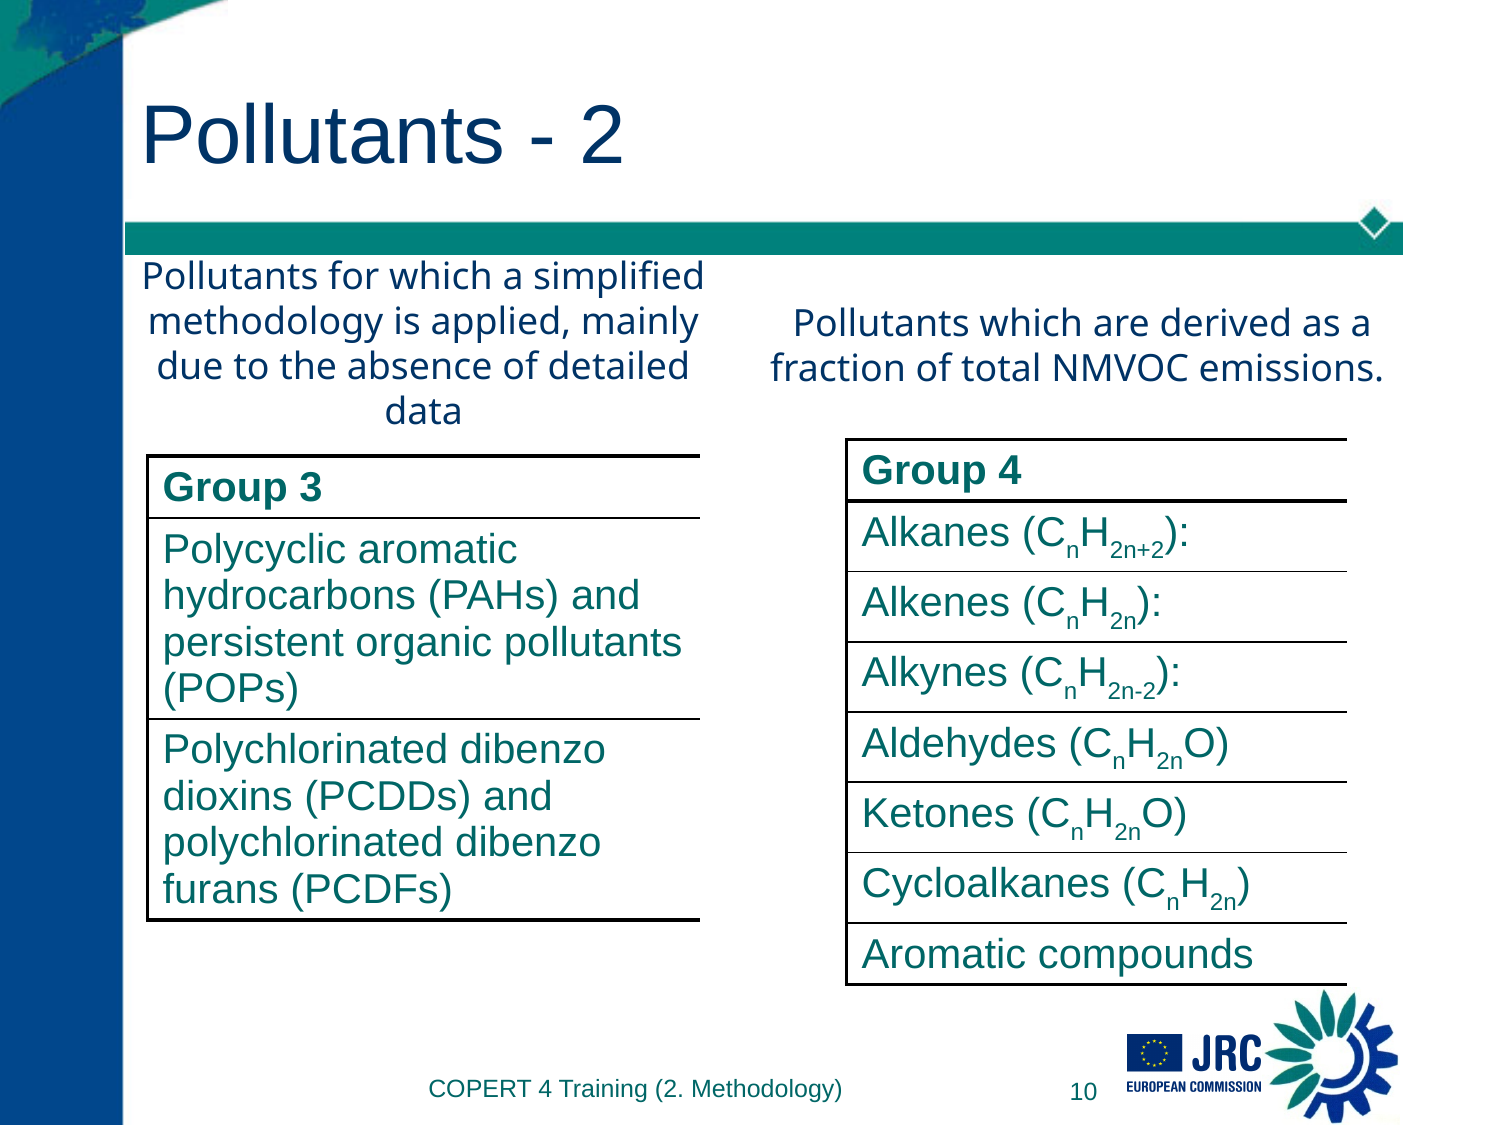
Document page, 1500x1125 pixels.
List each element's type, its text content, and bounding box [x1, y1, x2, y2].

table_header Group 4 [848, 441, 1347, 499]
table_cell Aldehydes (CnH2nO) [848, 713, 1347, 781]
footer COPERT 4 Training (2. Methodology) [324, 1062, 948, 1110]
table_cell Alkanes (CnH2n+2): [848, 503, 1347, 571]
slide_number 10 [987, 1062, 1113, 1113]
table_header Group 3 [149, 458, 700, 517]
text_box Pollutants which are derived as a fraction of total NMVOC emissions. [726, 291, 1439, 396]
picture [1262, 987, 1400, 1125]
table_cell Polychlorinated dibenzo dioxins (PCDDs) and polychlorinated dibenzo furans (PCDFs) [149, 720, 700, 918]
picture [0, 0, 1403, 1125]
title Pollutants - 2 [124, 33, 1401, 188]
table_cell Polycyclic aromatic hydrocarbons (PAHs) and persistent organic pollutants (POPs) [149, 519, 700, 718]
table_cell Cycloalkanes (CnH2n) [848, 853, 1347, 922]
table_cell Alkenes (CnH2n): [848, 572, 1347, 641]
table_cell Aromatic compounds [848, 924, 1347, 983]
text_box Pollutants for which a simplified methodology is applied, mainly due to the absence of detailed data [112, 244, 735, 440]
table_cell Ketones (CnH2nO) [848, 783, 1347, 852]
picture [1127, 1034, 1261, 1092]
table_cell Alkynes (CnH2n-2): [848, 643, 1347, 711]
